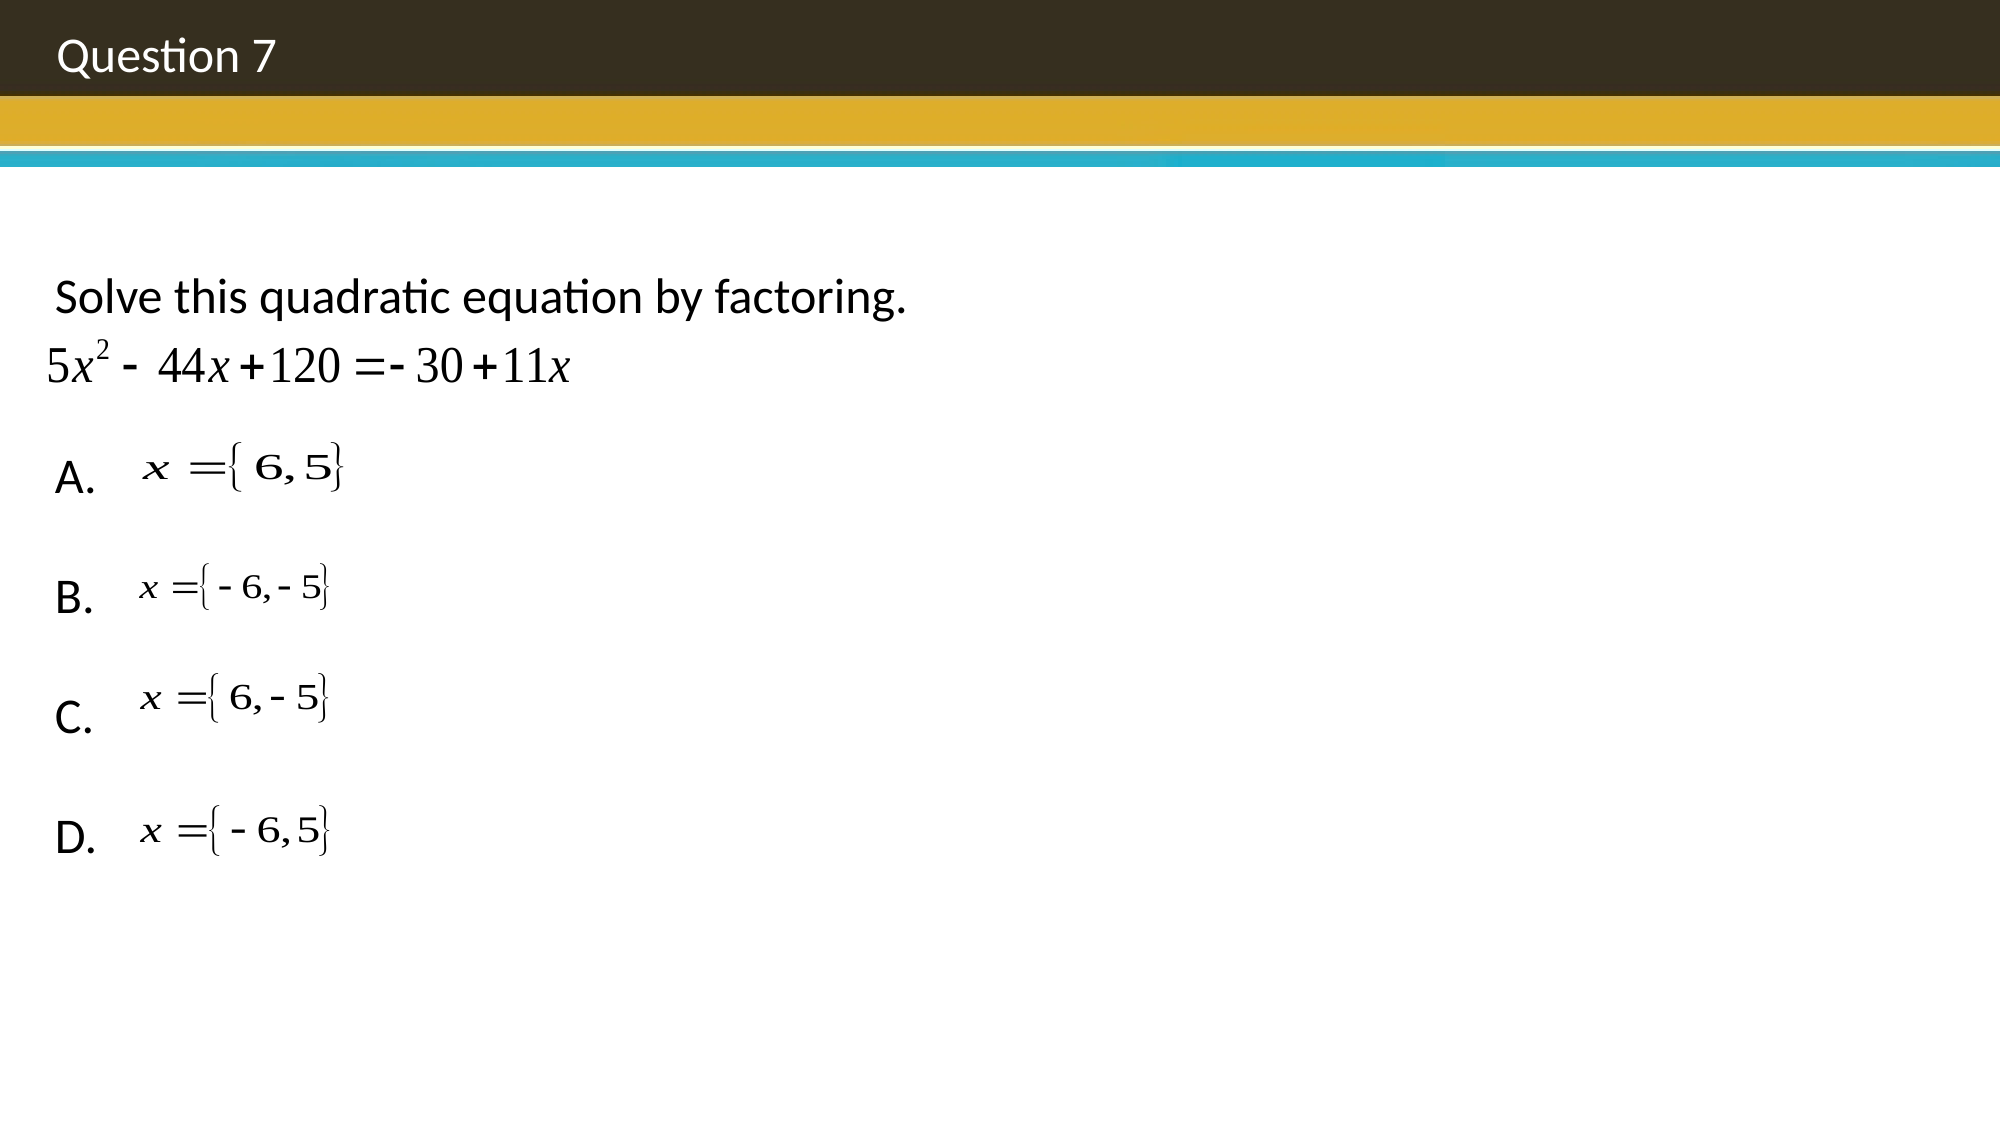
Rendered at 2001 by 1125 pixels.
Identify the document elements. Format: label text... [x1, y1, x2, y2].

picture [131, 560, 346, 619]
picture [0, 0, 2000, 167]
picture [131, 439, 366, 501]
picture [131, 670, 346, 732]
picture [40, 326, 579, 396]
text_box Solve this quadratic equation by factoring. A. B. C. D. [40, 255, 1687, 991]
picture [131, 801, 348, 865]
text_box Question 7 [41, 14, 293, 90]
